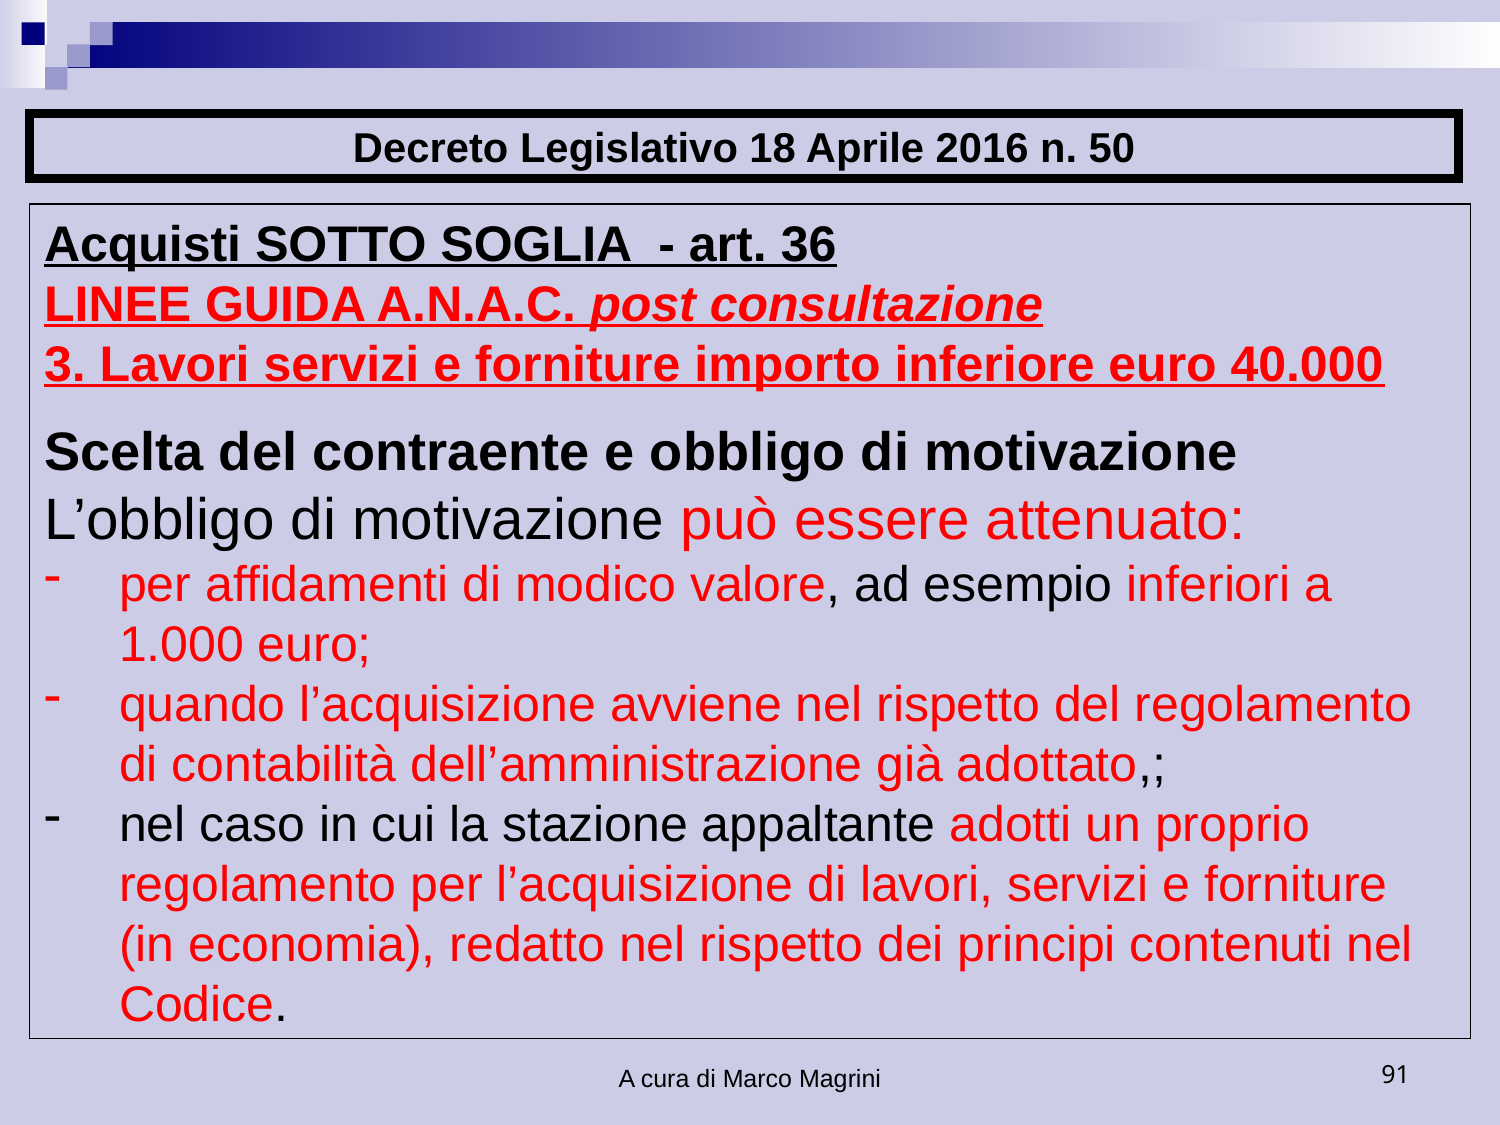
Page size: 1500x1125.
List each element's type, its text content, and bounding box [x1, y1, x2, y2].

footer A cura di Marco Magrini [512, 1025, 988, 1100]
text_box Decreto Legislativo 18 Aprile 2016 n. 50 [29, 113, 1459, 179]
slide_number 91 [1074, 1025, 1425, 1100]
text_box Acquisti SOTTO SOGLIA - art. 36 LINEE GUIDA A.N.A.C. post consultazione 3. Lavori servizi e forniture importo inferiore euro 40.000 Scelta del contraente e obbligo di motivazione L’obbligo di motivazione può essere attenuato: per affidamenti di modico valore, ad esempio inferiori a 1.000 euro; quando l’acquisizione avviene nel rispetto del regolamento di contabilità dell’amministrazione già adottato,; nel caso in cui la stazione appaltante adotti un proprio regolamento per l’acquisizione di lavori, servizi e forniture (in economia), redatto nel rispetto dei principi contenuti nel Codice. [29, 203, 1471, 1039]
